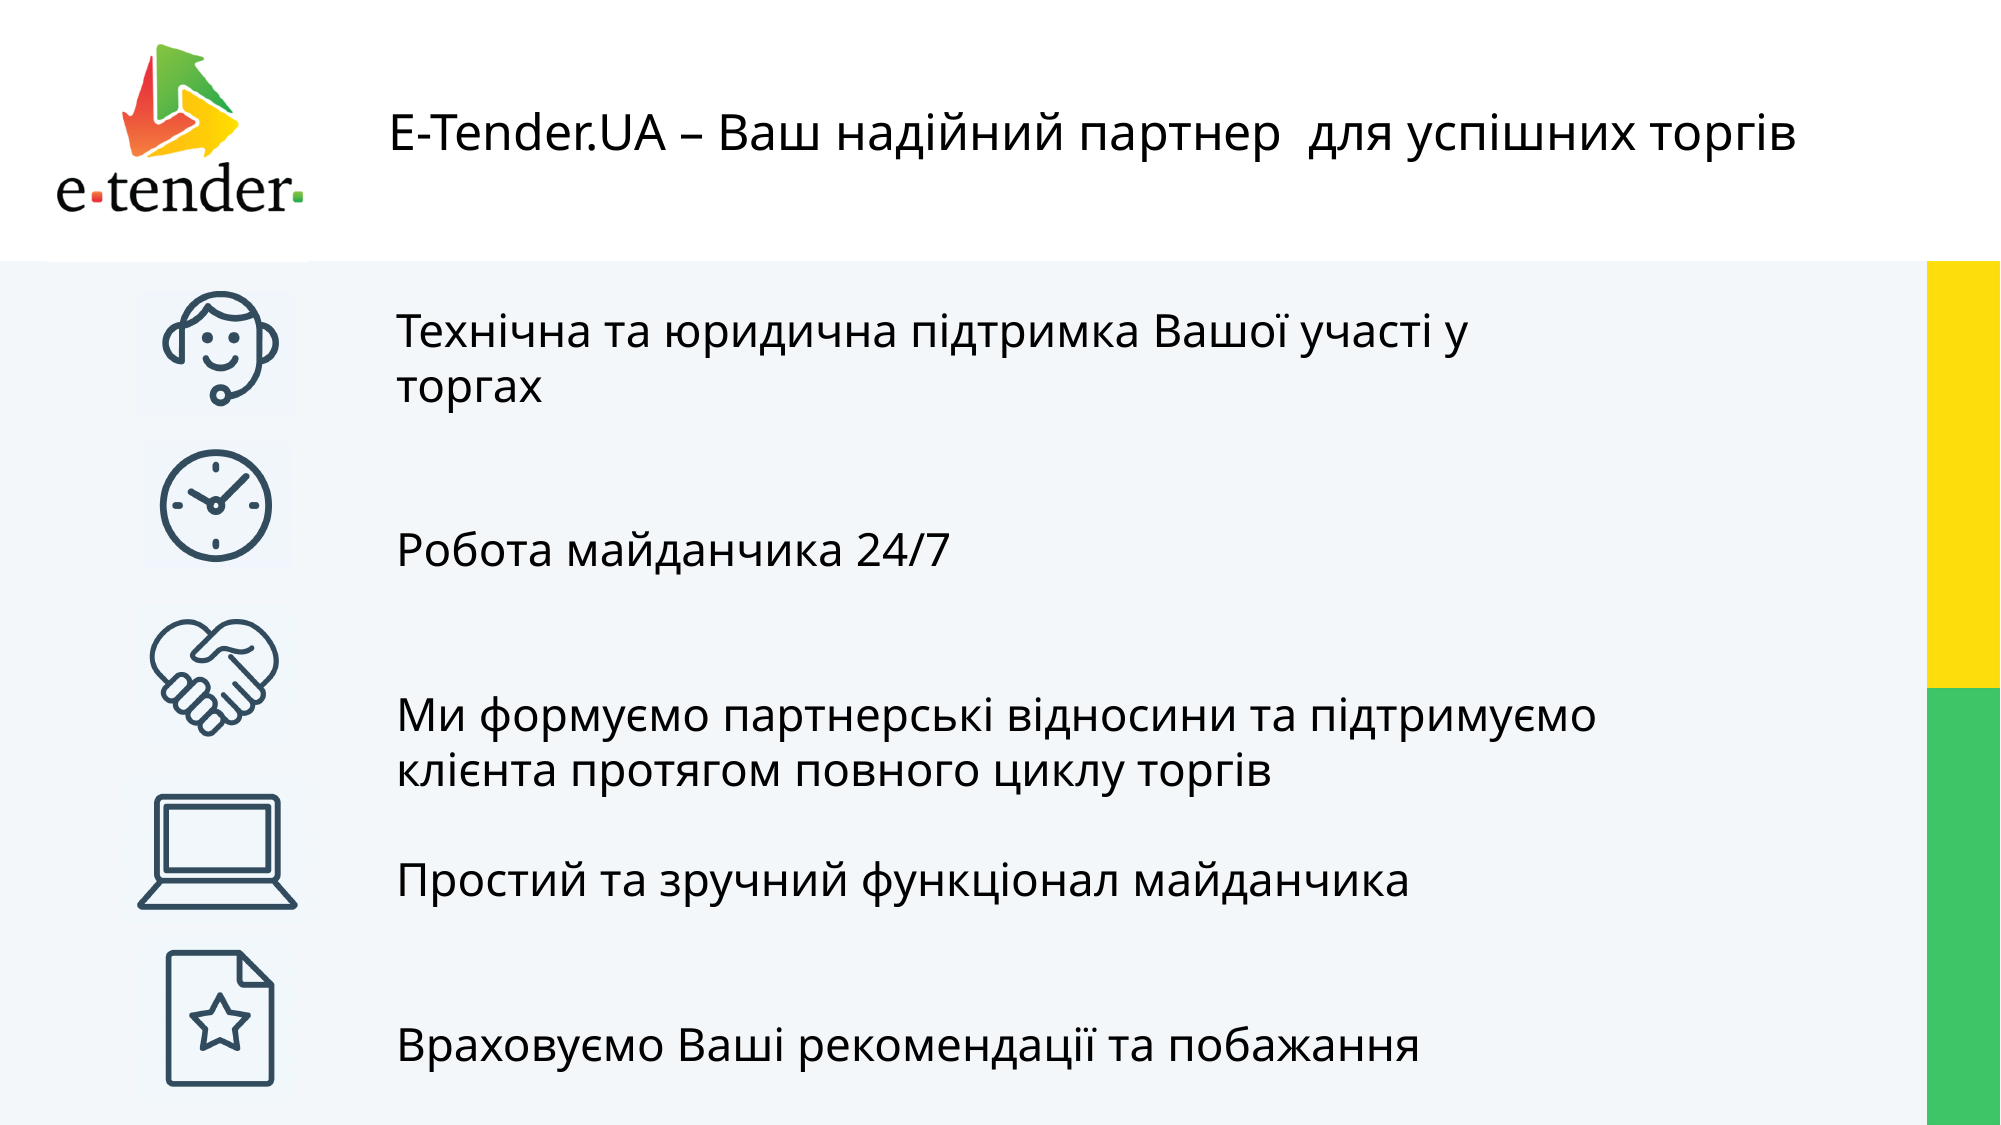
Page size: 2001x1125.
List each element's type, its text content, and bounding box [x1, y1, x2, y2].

text_box E-Tender.UA – Ваш надійний партнер для успішних торгів [374, 93, 1845, 168]
picture [0, 0, 2000, 1125]
